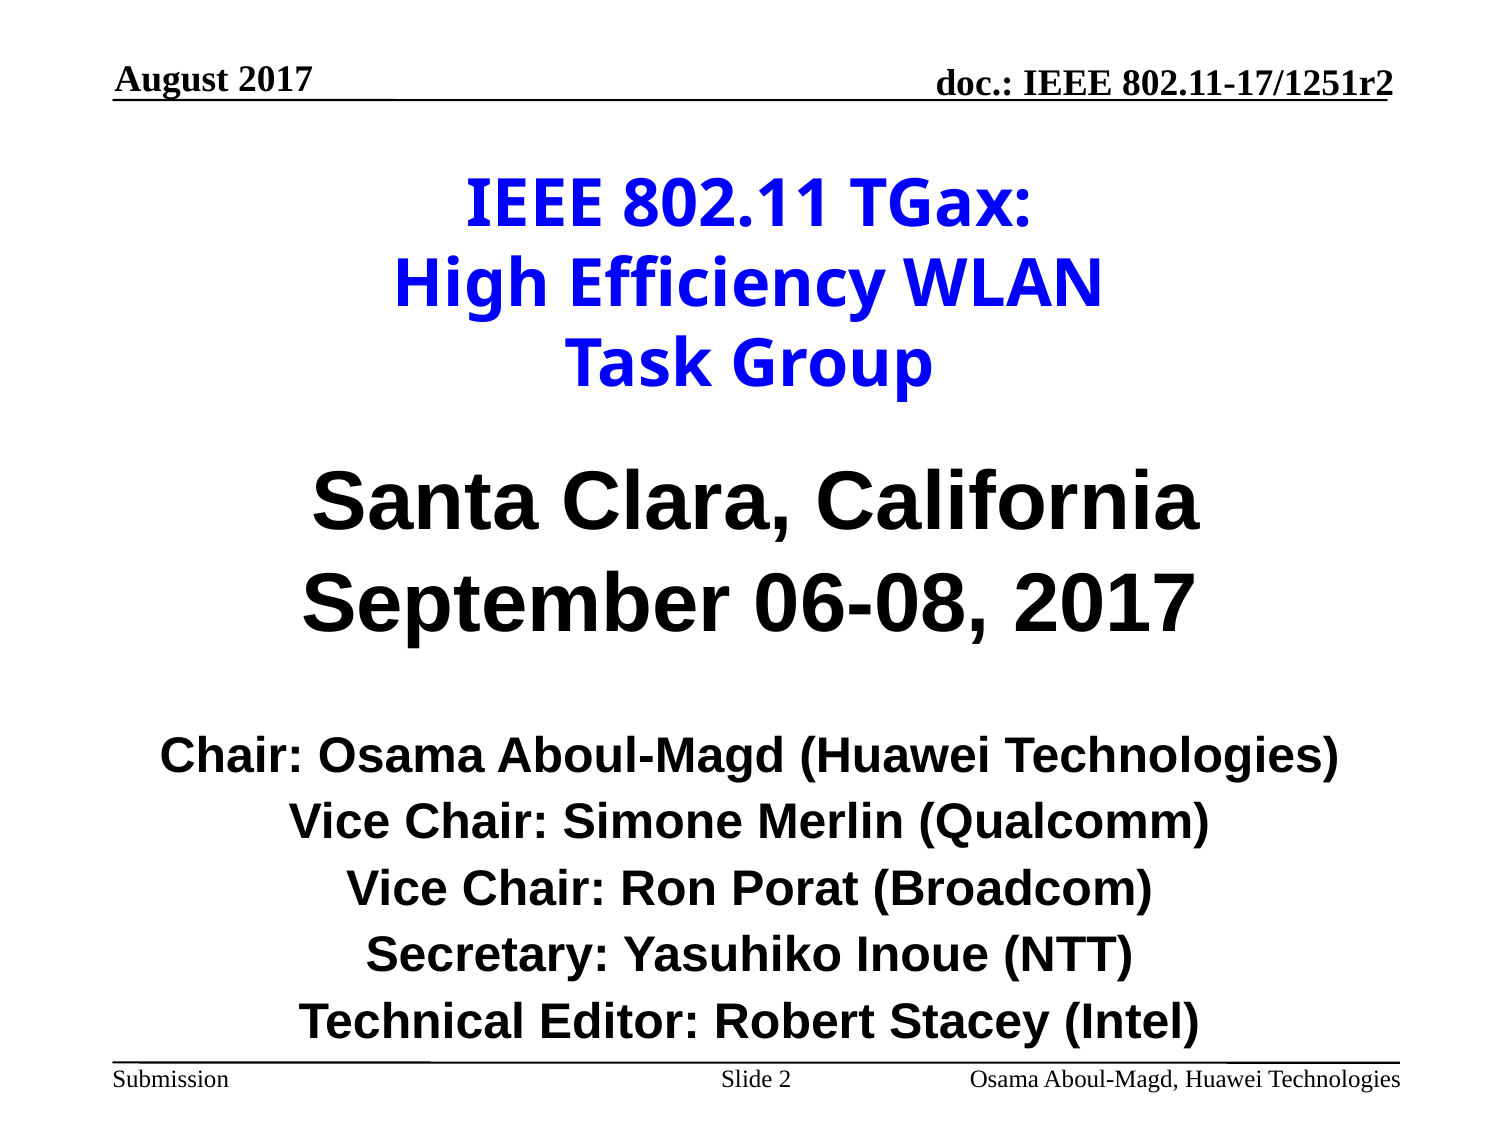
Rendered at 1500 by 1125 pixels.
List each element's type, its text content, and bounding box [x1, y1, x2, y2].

footer Osama Aboul-Magd, Huawei Technologies [878, 1061, 1402, 1093]
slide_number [114, 54, 423, 100]
slide_number Slide 2 [712, 1061, 800, 1123]
title IEEE 802.11 TGax: High Efficiency WLAN Task Group [112, 112, 1388, 288]
list Santa Clara, California September 06-08, 2017 Chair: Osama Aboul-Magd (Huawei Technologies) Vice Chair: Simone Merlin (Qualcomm) Vice Chair: Ron Porat (Broadcom) Secretary: Yasuhiko Inoue (NTT) Technical Editor: Robert Stacey (Intel) [112, 449, 1388, 938]
